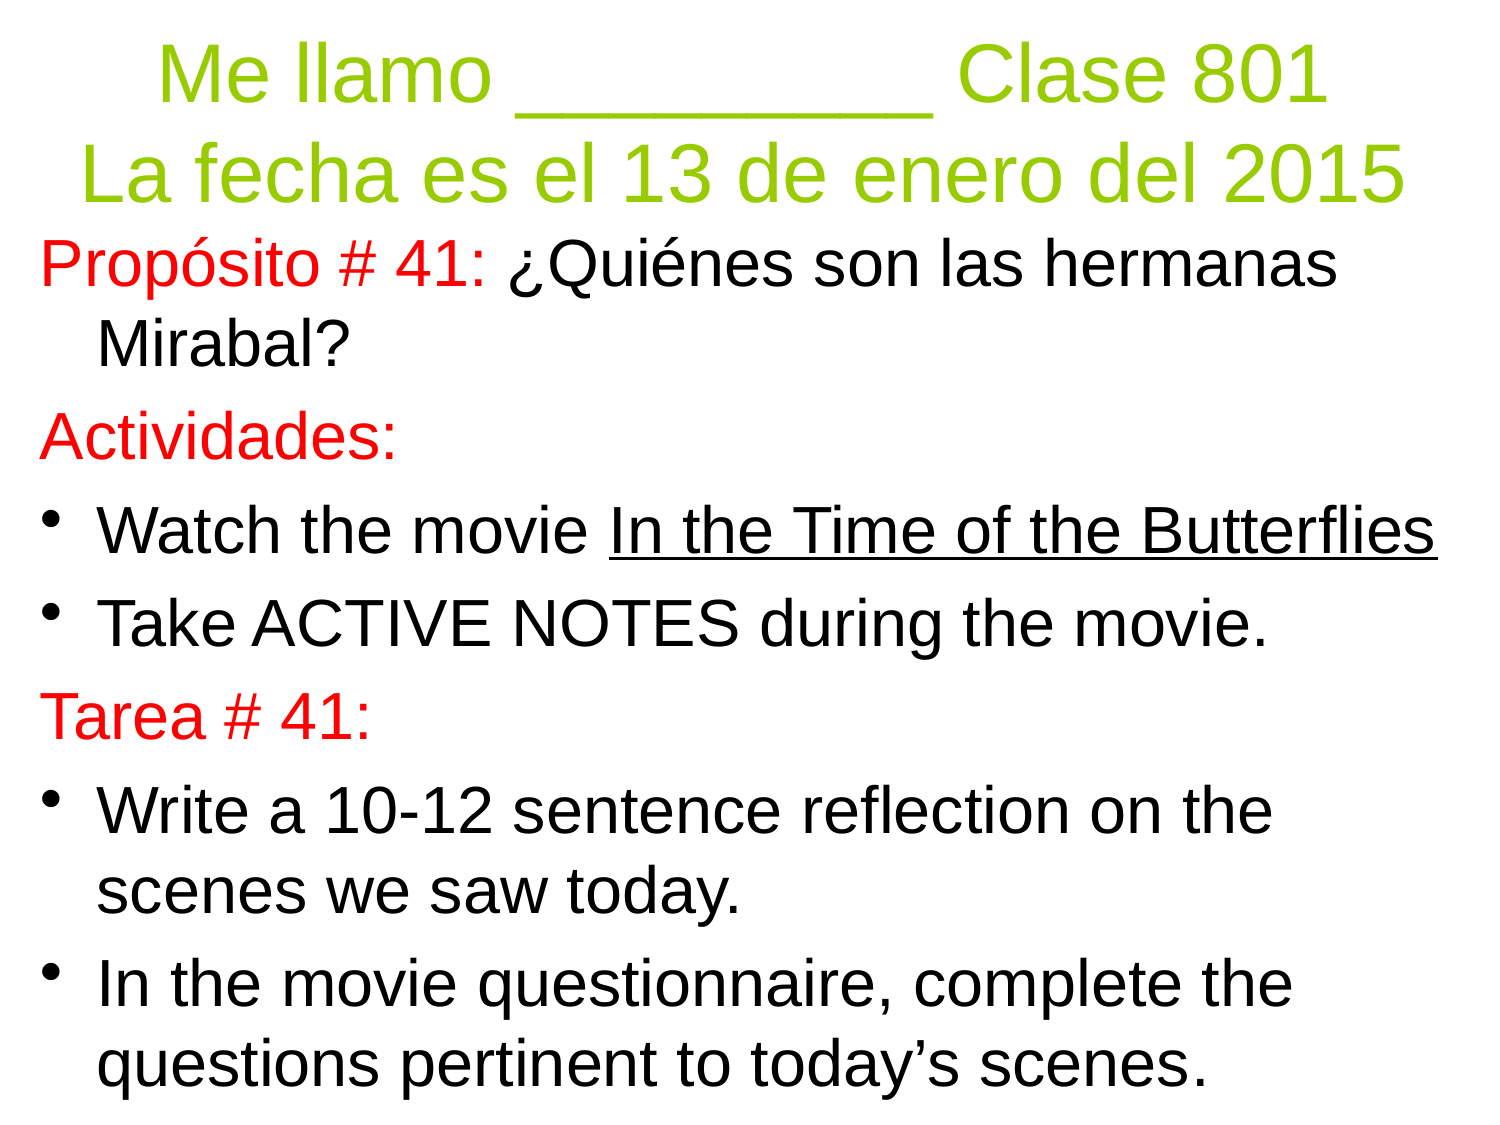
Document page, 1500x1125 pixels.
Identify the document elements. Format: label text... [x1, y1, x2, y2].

title Me llamo _________ Clase 801 La fecha es el 13 de enero del 2015 [24, 24, 1463, 212]
text_box Propósito # 41: ¿Quiénes son las hermanas Mirabal? Actividades: Watch the movie In the Time of the Butterflies Take ACTIVE NOTES during the movie. Tarea # 41: Write a 10-12 sentence reflection on the scenes we saw today. In the movie questionnaire, complete the questions pertinent to today’s scenes. [24, 212, 1463, 1038]
